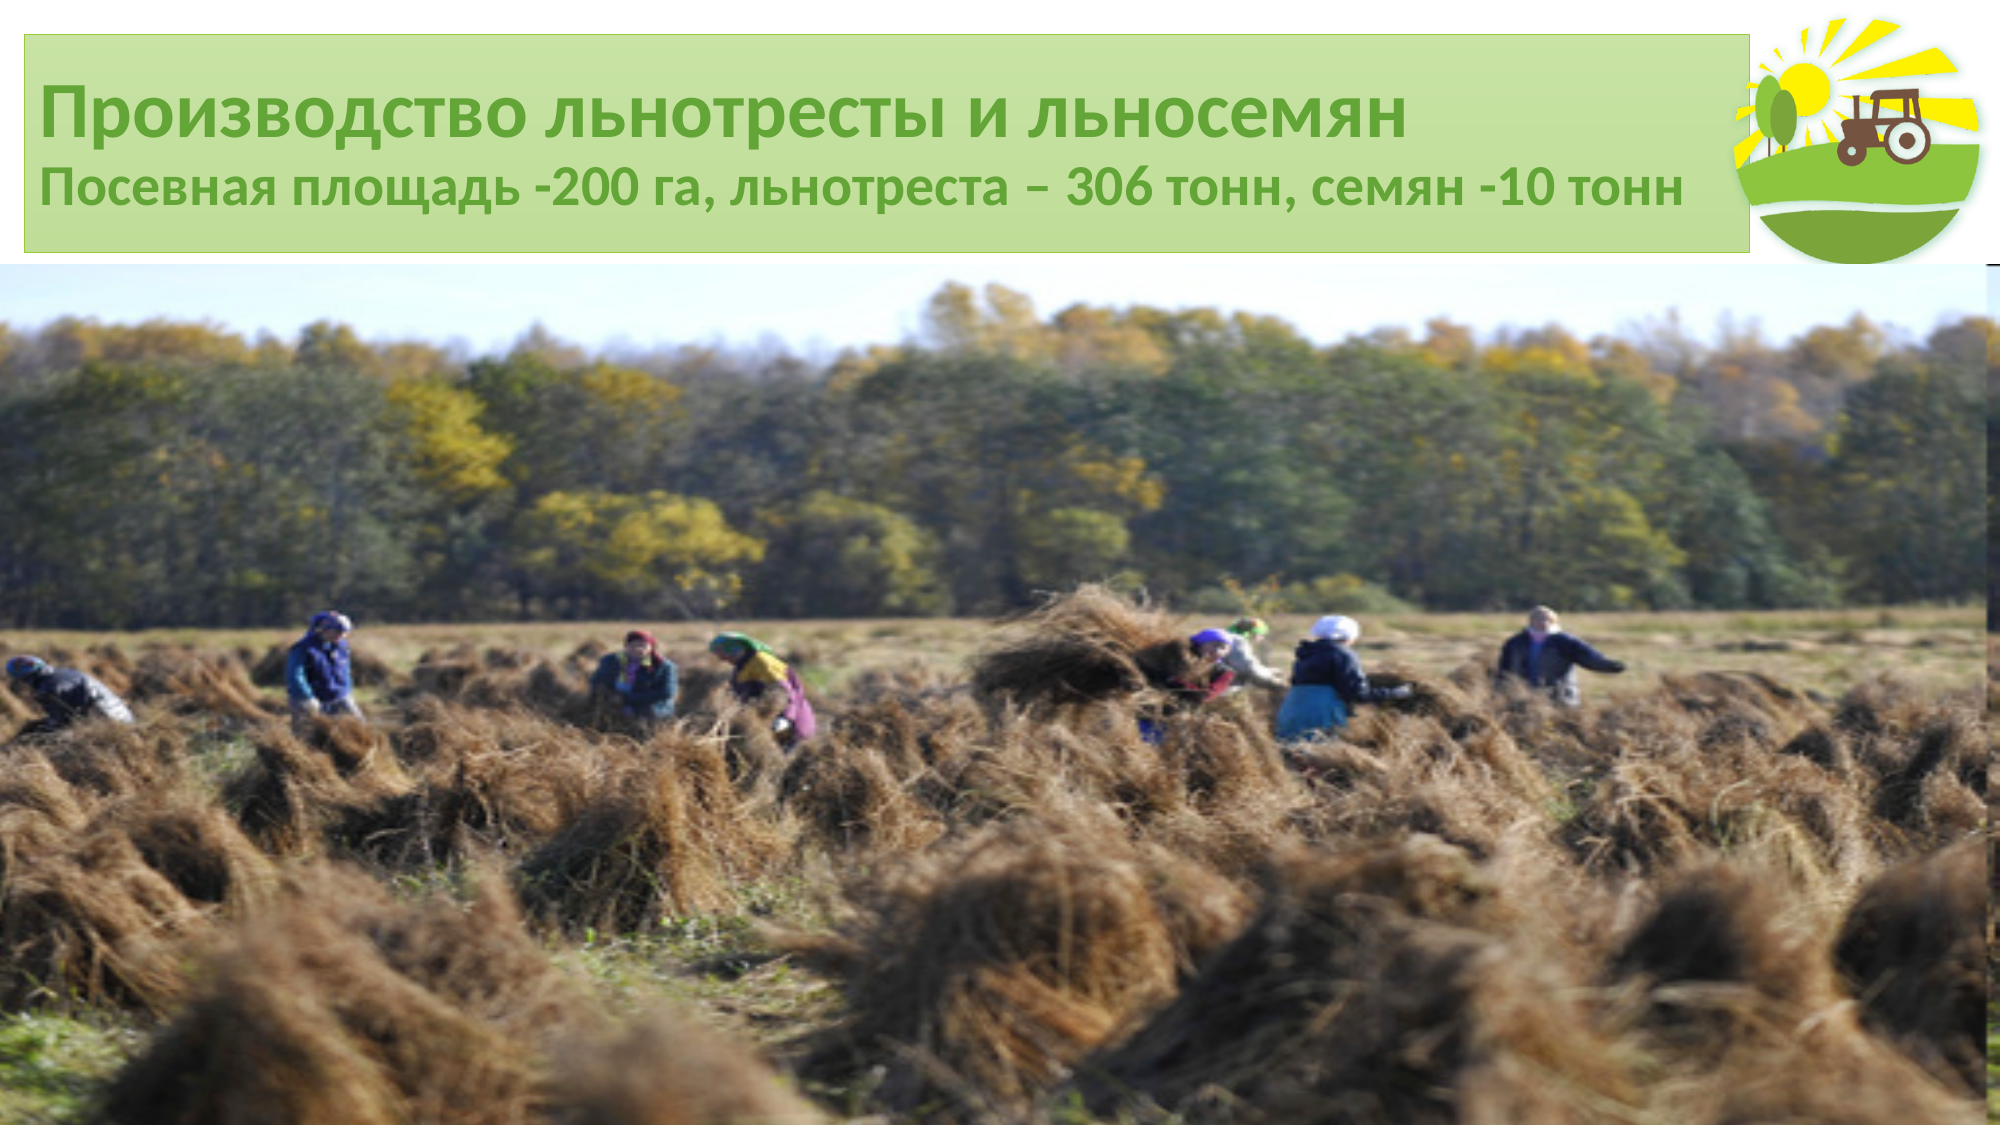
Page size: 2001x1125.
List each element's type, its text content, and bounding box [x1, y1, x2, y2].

title Производство льнотресты и льносемян Посевная площадь -200 га, льнотреста – 306 тонн, семян -10 тонн [24, 34, 1726, 253]
picture [0, 18, 2000, 1125]
